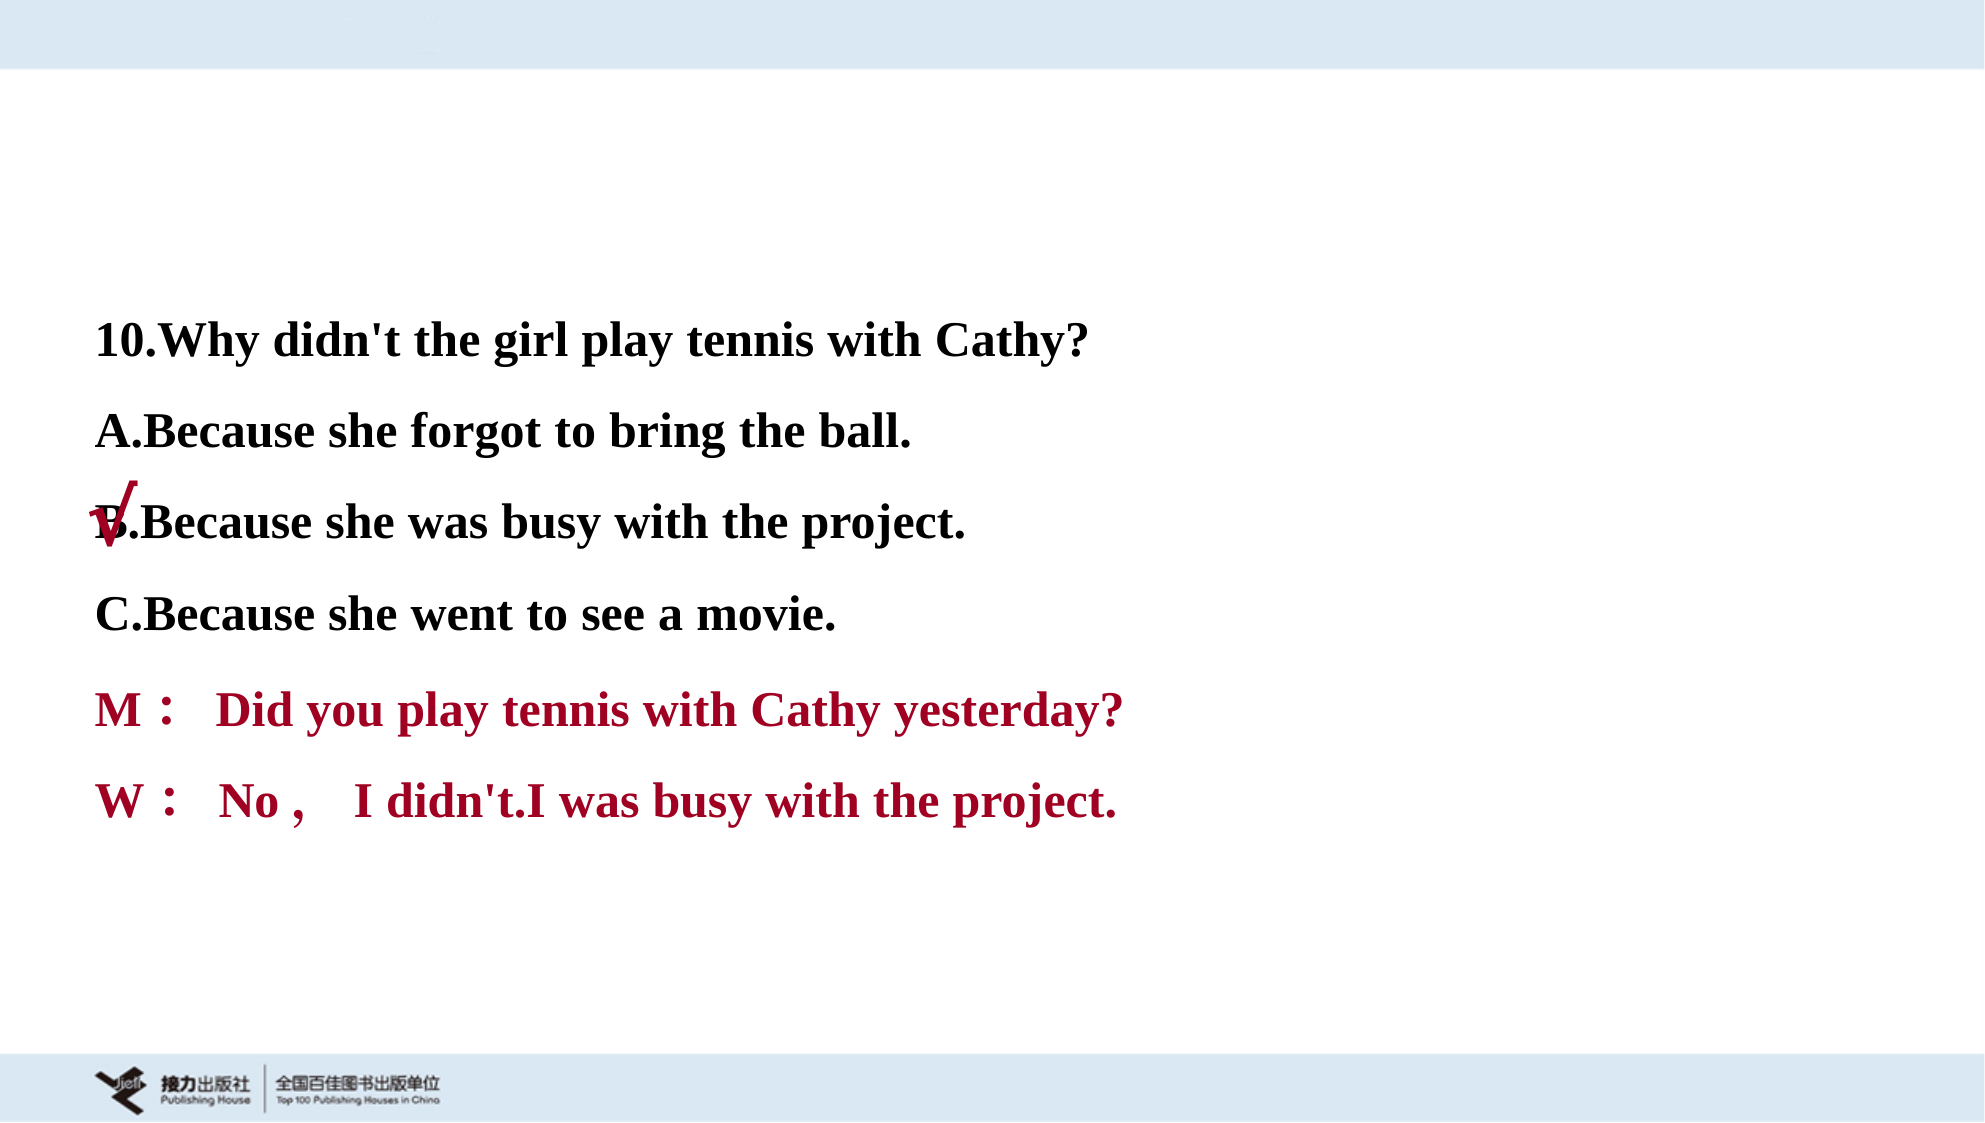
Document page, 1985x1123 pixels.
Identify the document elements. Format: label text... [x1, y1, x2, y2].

picture [0, 0, 1985, 1122]
text_box 10.Why didn't the girl play tennis with Cathy? [94, 279, 1892, 365]
text_box A.Because she forgot to bring the ball. B.Because she was busy with the project. C.Because she went to see a movie. [94, 365, 1892, 641]
text_box M：Did you play tennis with Cathy yesterday? W：No，I didn't.I was busy with the project. [94, 644, 1892, 828]
text_box √ [86, 468, 139, 562]
